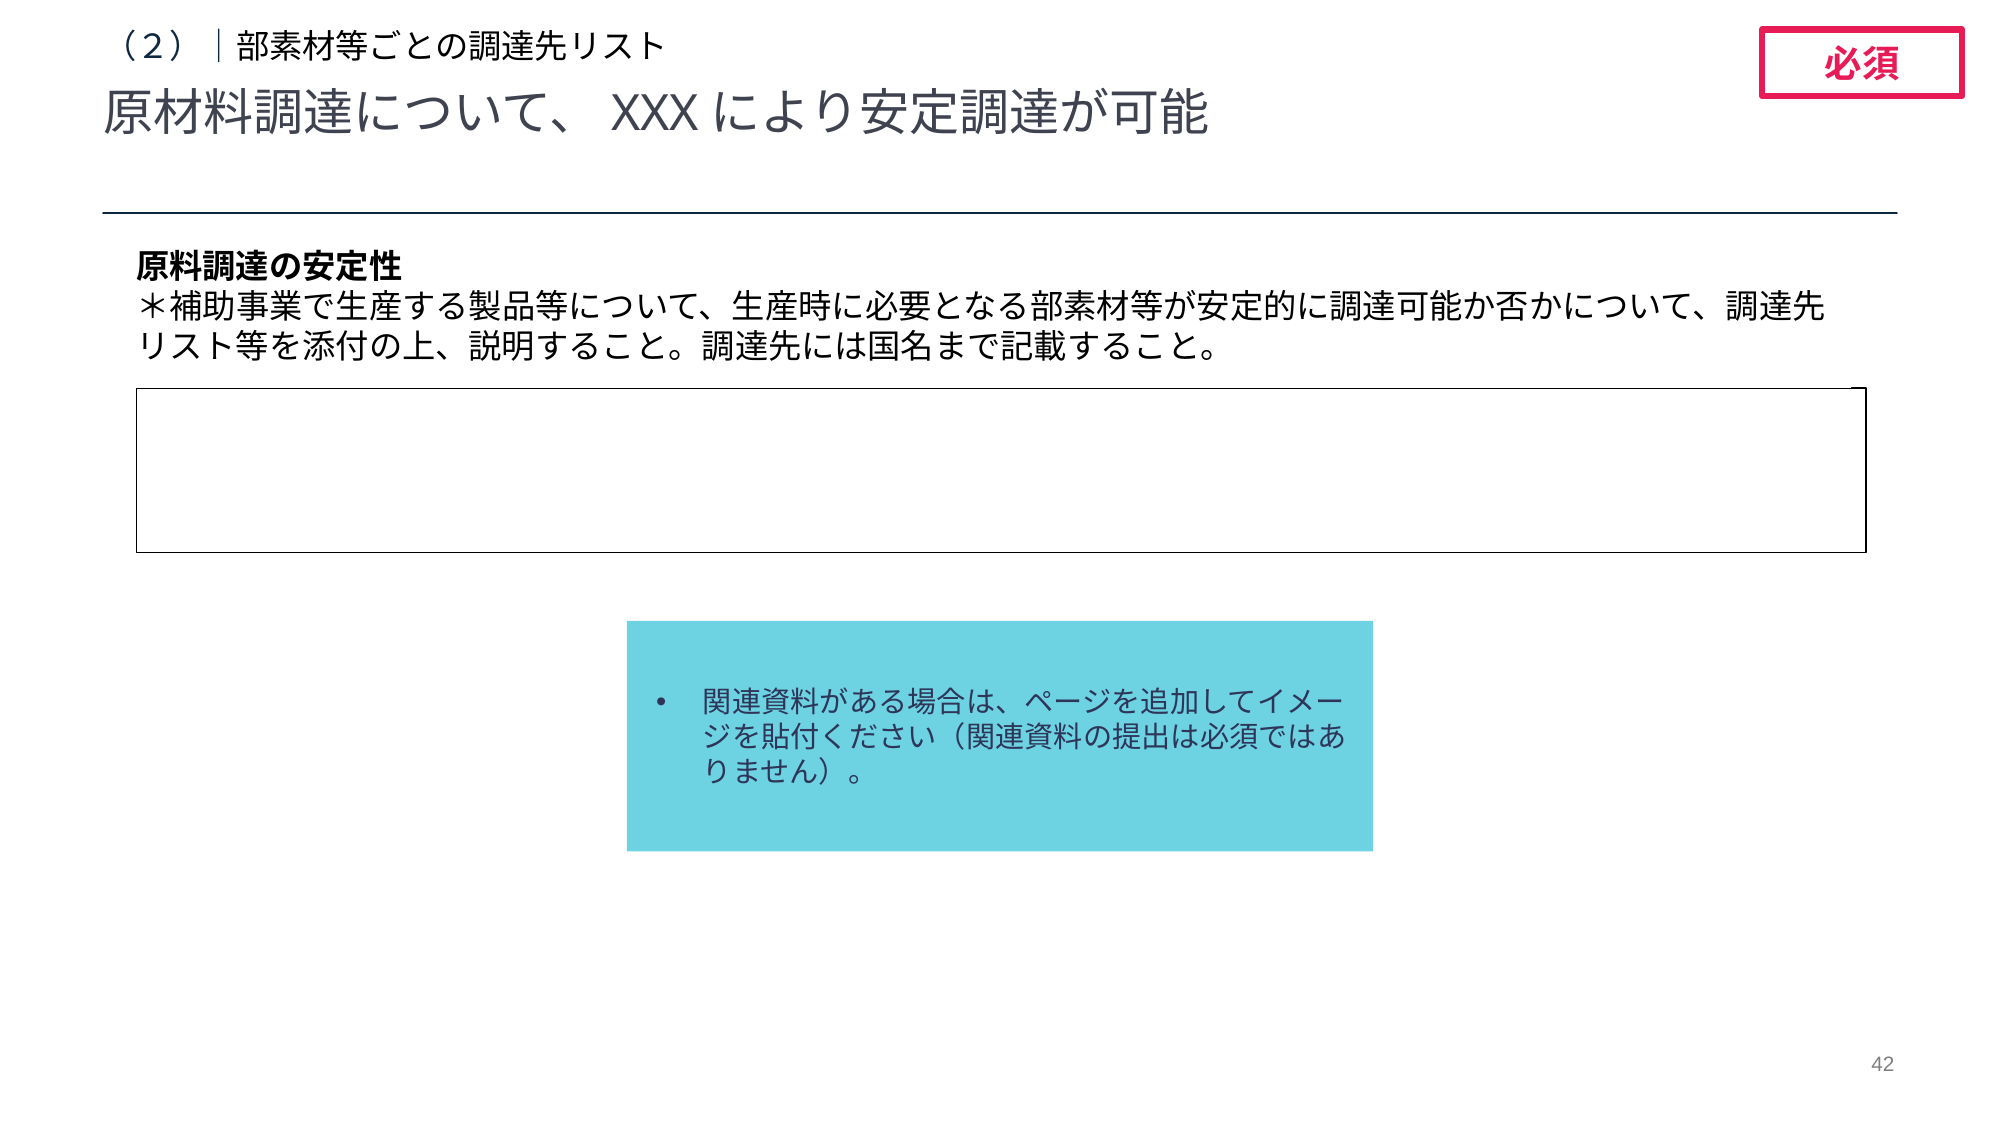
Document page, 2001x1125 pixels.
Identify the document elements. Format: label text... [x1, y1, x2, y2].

text_box 関連資料がある場合は、ページを追加してイメージを貼付ください（関連資料の提出は必須ではありません）。 [626, 620, 1374, 852]
text_box 必須 [1761, 29, 1963, 97]
text_box [136, 387, 1867, 553]
list 原材料調達について、XXXにより安定調達が可能 [103, 80, 1897, 204]
text_box 原料調達の安定性 ＊補助事業で生産する製品等について、生産時に必要となる部素材等が安定的に調達可能か否かについて、調達先リスト等を添付の上、説明すること。調達先には国名まで記載すること。 [121, 222, 1852, 389]
title （２）｜部素材等ごとの調達先リスト [103, 29, 1761, 80]
